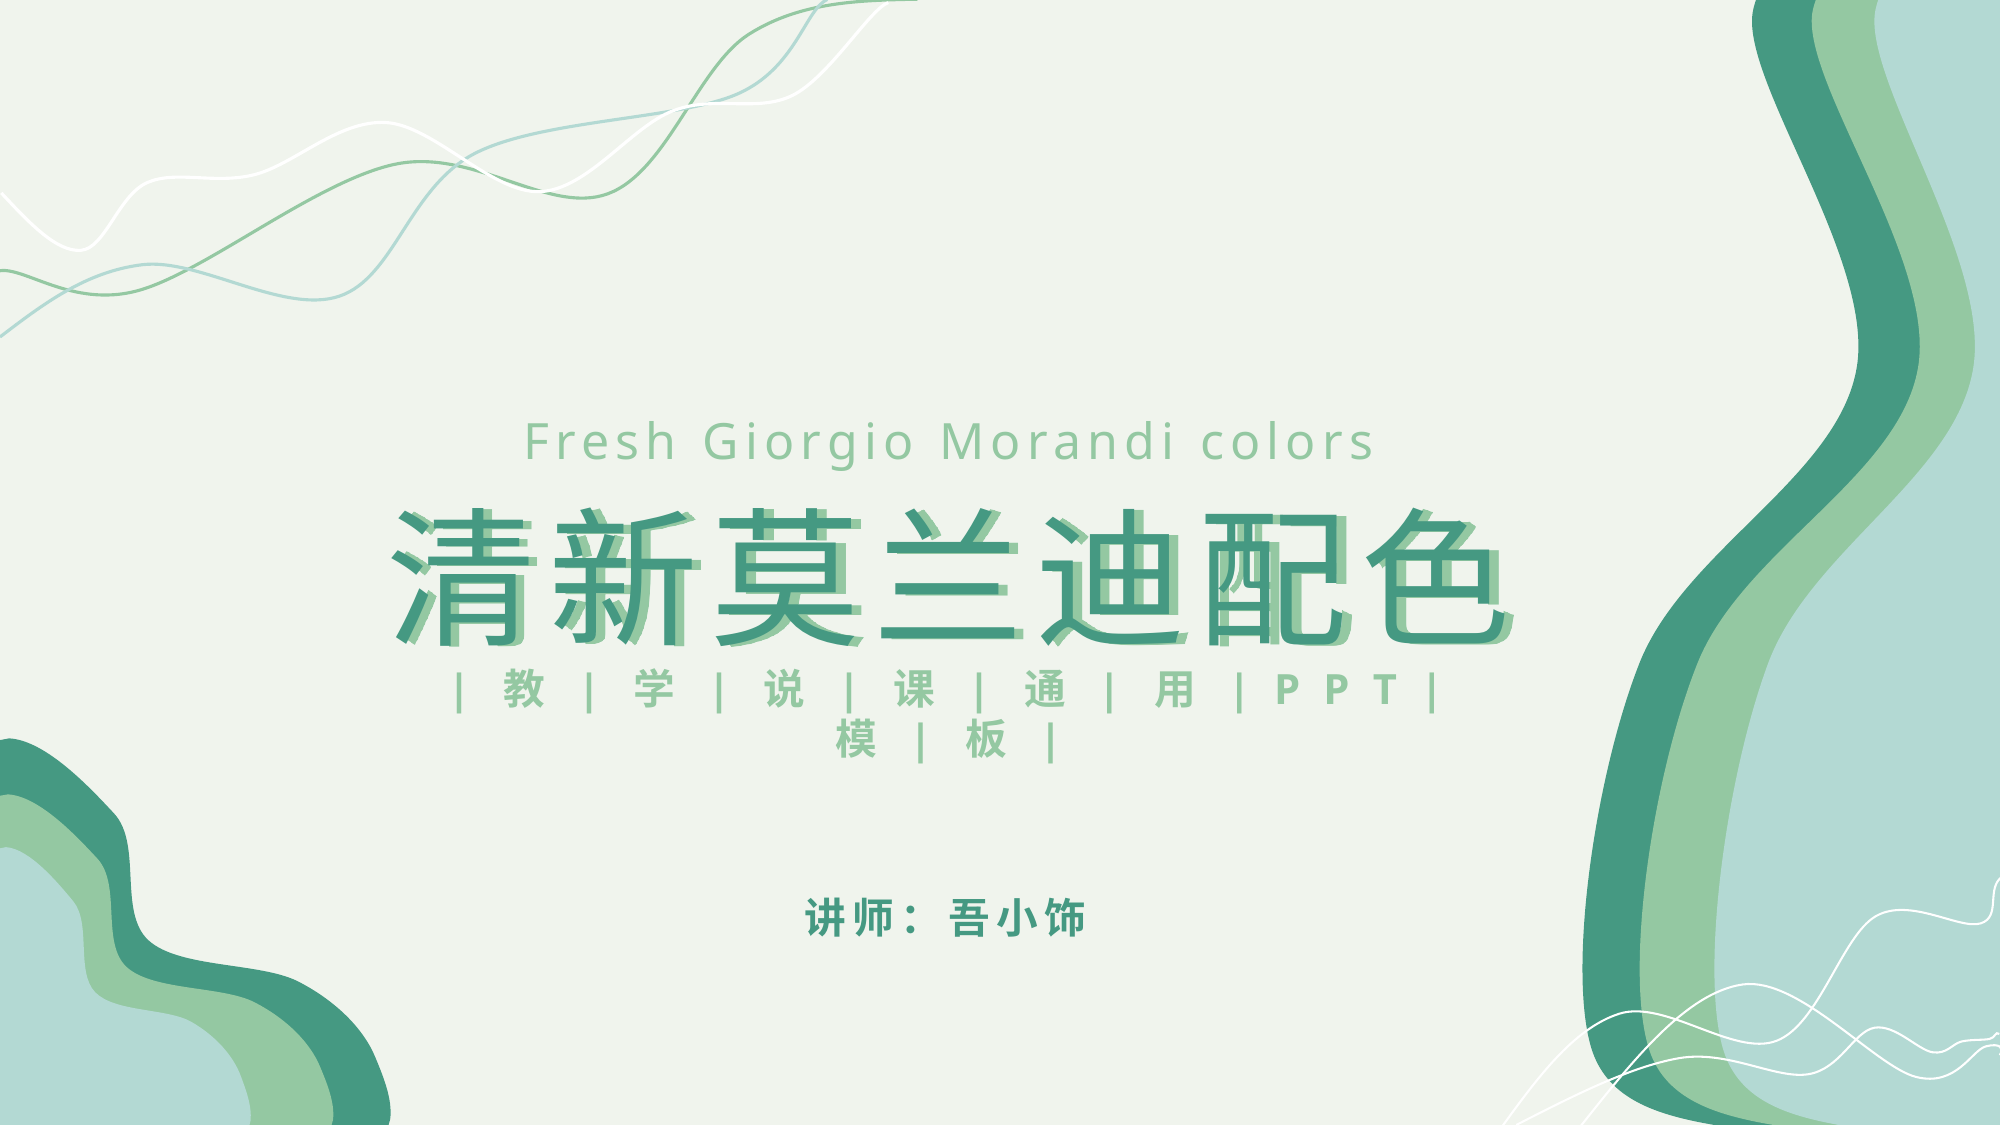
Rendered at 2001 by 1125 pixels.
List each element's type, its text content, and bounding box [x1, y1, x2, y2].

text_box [1582, 0, 2000, 876]
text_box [0, 738, 391, 1125]
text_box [0, 0, 901, 337]
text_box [1499, 876, 2000, 1125]
text_box | 教 | 学 | 说 | 课 | 通 | 用 | P P T | 模 | 板 | [416, 655, 1481, 771]
text_box 清新莫兰迪配色 [296, 477, 1582, 672]
text_box Fresh Giorgio Morandi colors [383, 401, 1515, 477]
text_box 讲师：吾小饰 [727, 884, 1164, 949]
